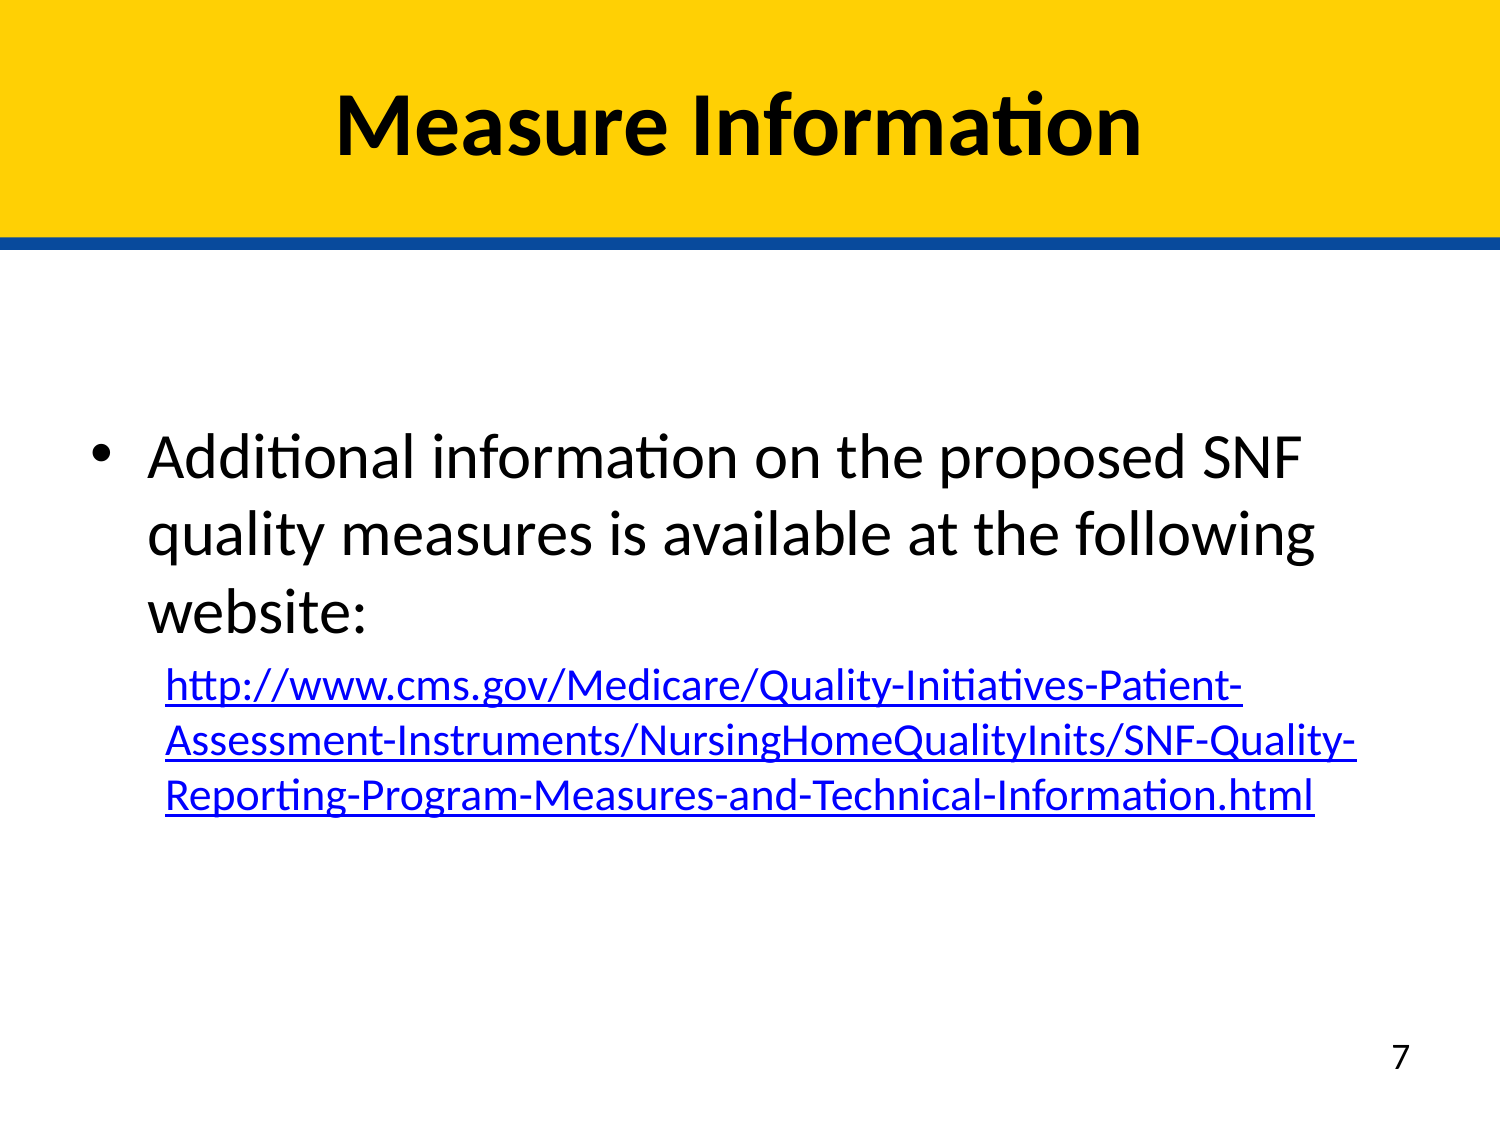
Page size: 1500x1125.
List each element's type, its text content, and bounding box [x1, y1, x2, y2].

text_box 7 [74, 1024, 1425, 1085]
title Measure Information [0, 0, 1500, 238]
list Additional information on the proposed SNF quality measures is available at the following website: http://www.cms.gov/Medicare/Quality-Initiatives-Patient-Assessment-Instruments/NursingHomeQualityInits/SNF-Quality-Reporting-Program-Measures-and-Technical-Information.html [75, 286, 1425, 1024]
